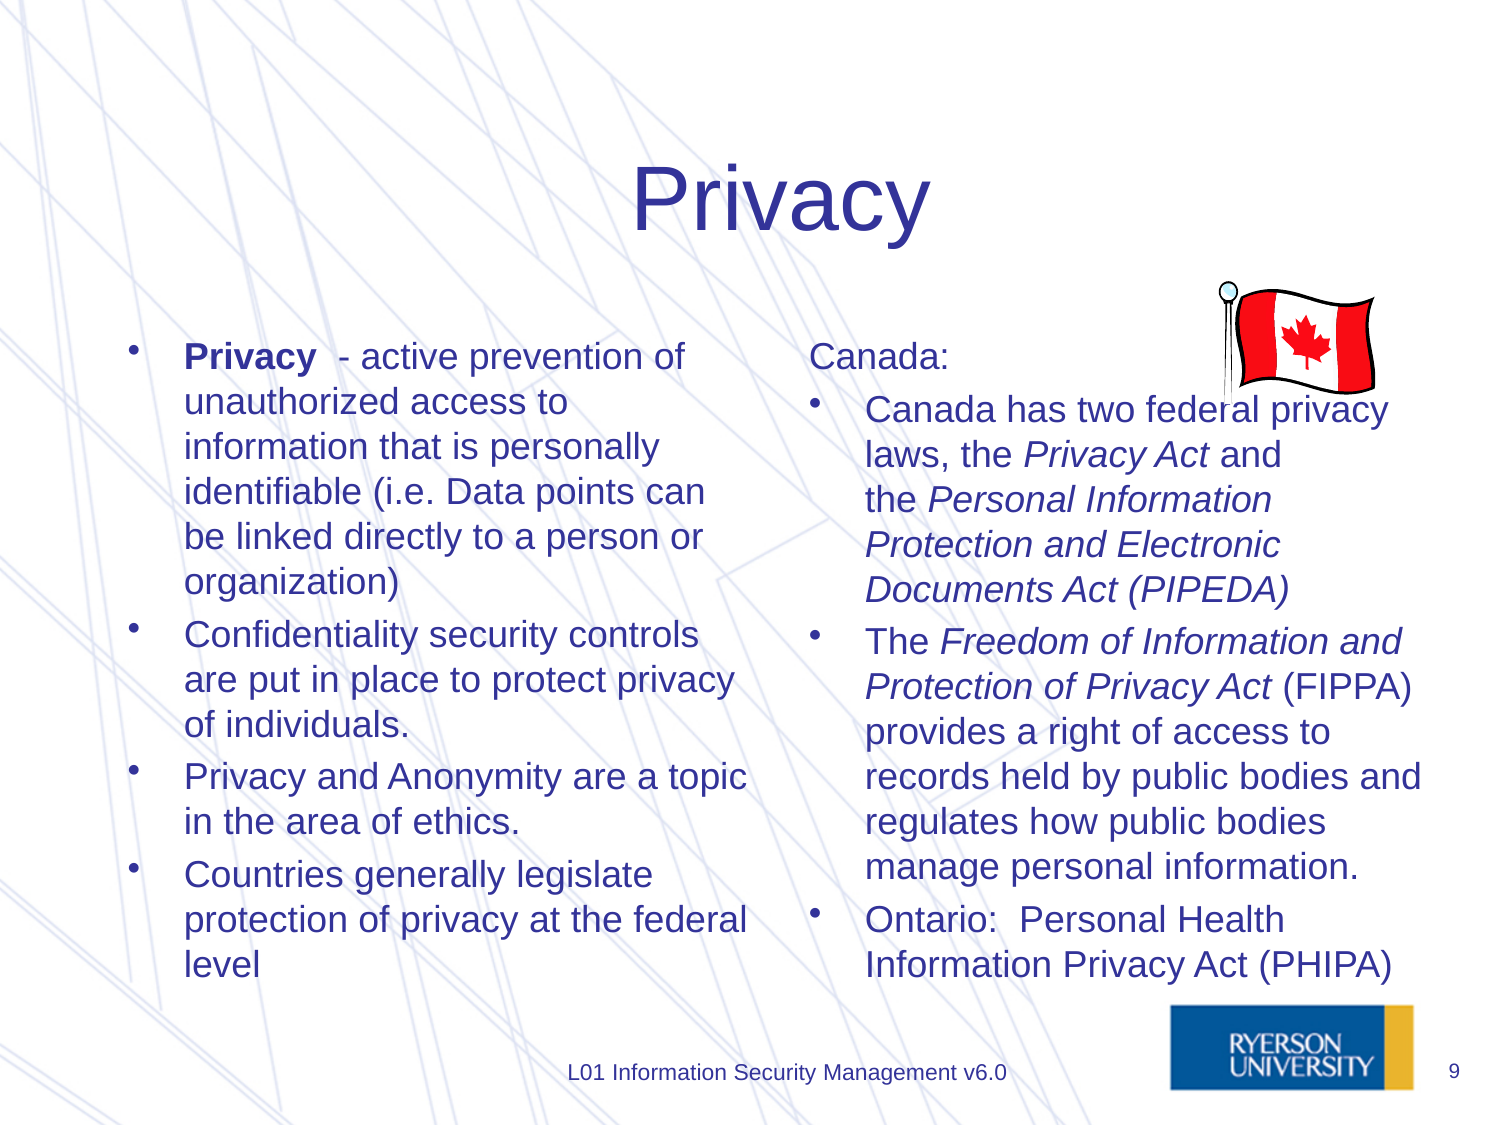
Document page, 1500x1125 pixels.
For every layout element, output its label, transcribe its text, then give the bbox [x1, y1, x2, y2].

picture [0, 0, 1500, 1125]
title Privacy [112, 99, 1451, 288]
list Privacy - active prevention of unauthorized access to information that is personally identifiable (i.e. Data points can be linked directly to a person or organization) Confidentiality security controls are put in place to protect privacy of individuals. Privacy and Anonymity are a topic in the area of ethics. Countries generally legislate protection of privacy at the federal level [112, 324, 769, 1001]
list Canada: Canada has two federal privacy laws, the Privacy Act and the Personal Information Protection and Electronic Documents Act (PIPEDA) The Freedom of Information and Protection of Privacy Act (FIPPA) provides a right of access to records held by public bodies and regulates how public bodies manage personal information. Ontario: Personal Health Information Privacy Act (PHIPA) [793, 324, 1451, 1001]
footer L01 Information Security Management v6.0 [449, 1049, 1126, 1113]
slide_number 9 [1399, 1049, 1476, 1113]
